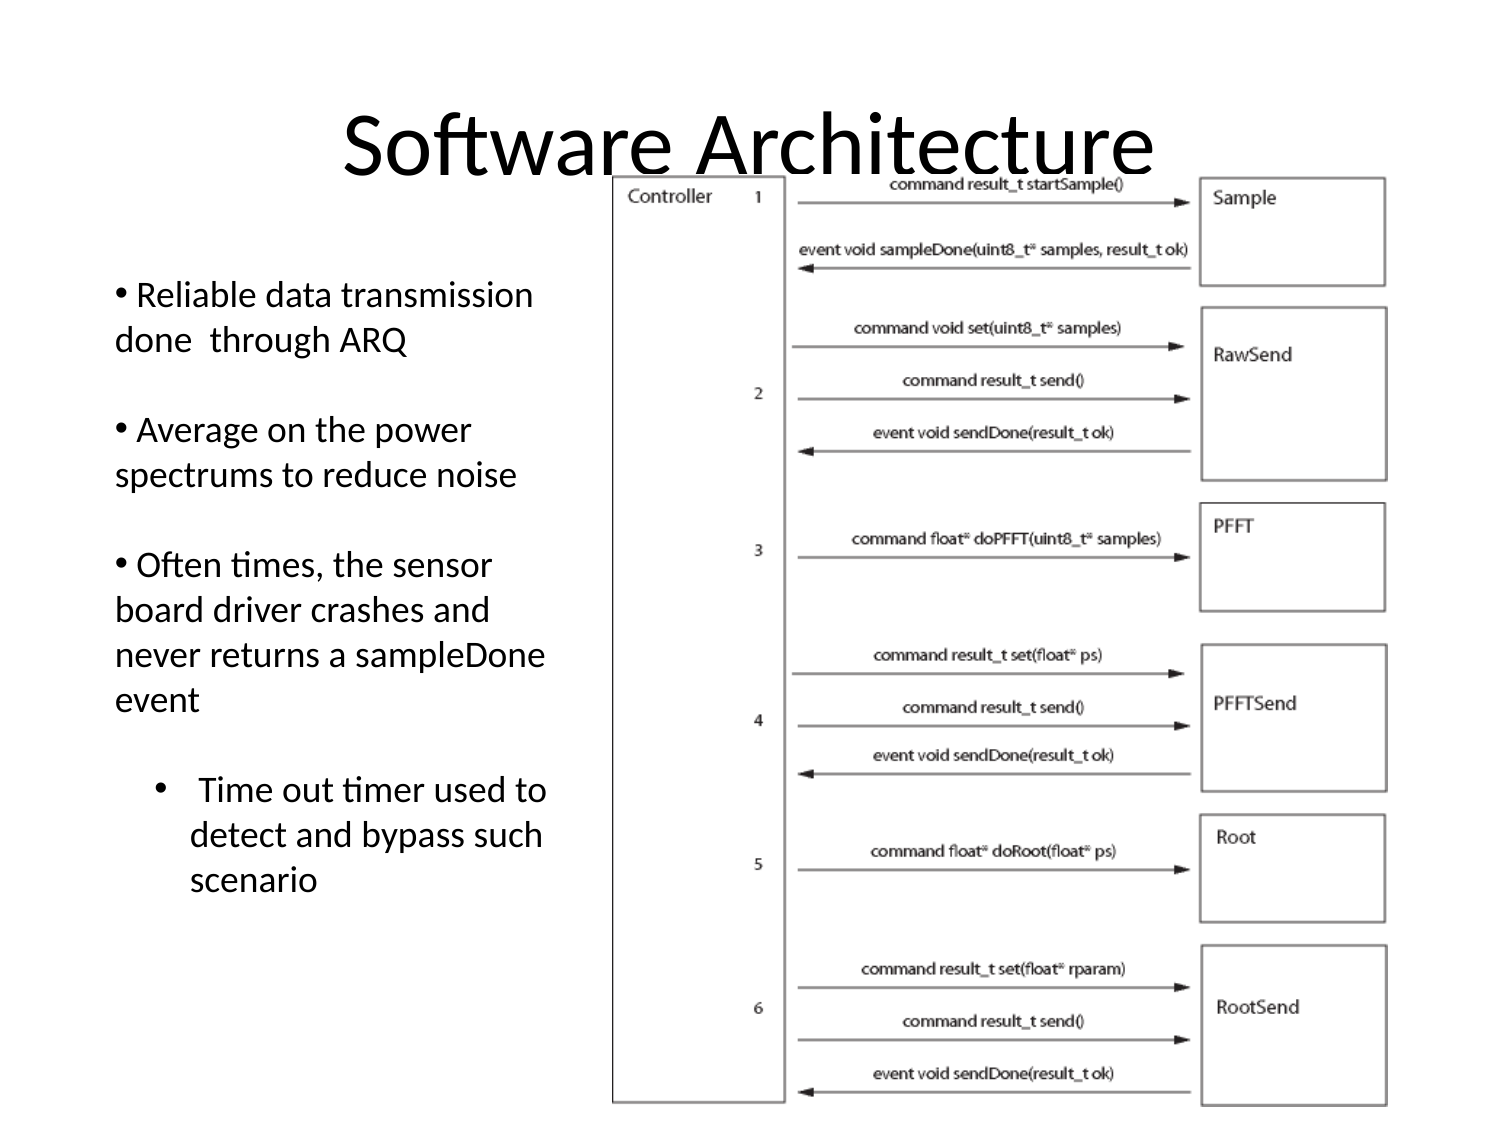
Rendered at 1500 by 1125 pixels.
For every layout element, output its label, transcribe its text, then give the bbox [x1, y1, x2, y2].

title Software Architecture [75, 45, 1425, 233]
picture [612, 174, 1388, 1107]
text_box Reliable data transmission done through ARQ Average on the power spectrums to reduce noise Often times, the sensor board driver crashes and never returns a sampleDone event Time out timer used to detect and bypass such scenario [99, 262, 600, 908]
